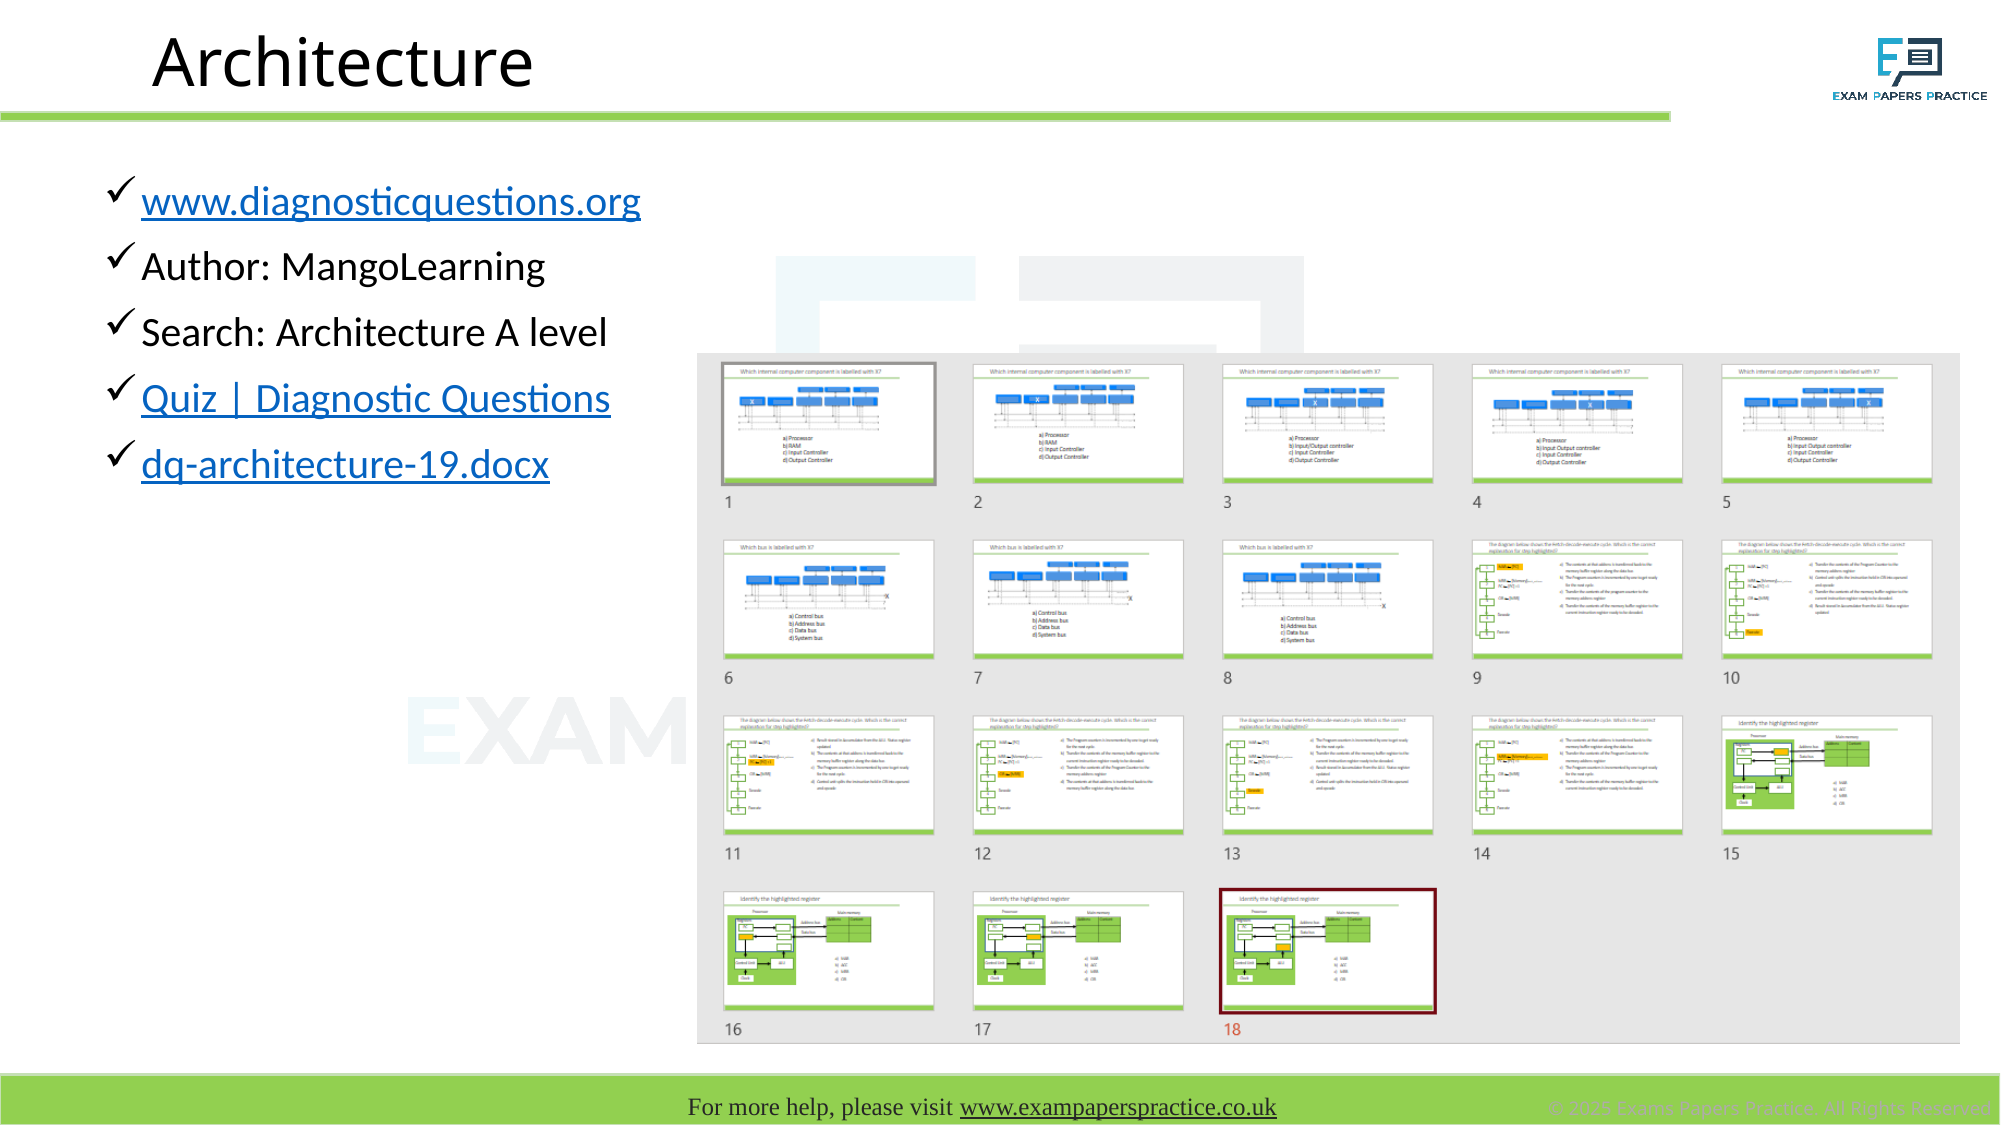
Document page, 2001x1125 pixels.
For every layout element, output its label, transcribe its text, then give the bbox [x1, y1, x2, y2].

picture [696, 353, 1960, 1044]
title Architecture [137, 59, 1863, 70]
list www.diagnosticquestions.org Author: MangoLearning Search: Architecture A level Quiz | Diagnostic Questions dq-architecture-19.docx [88, 171, 975, 514]
